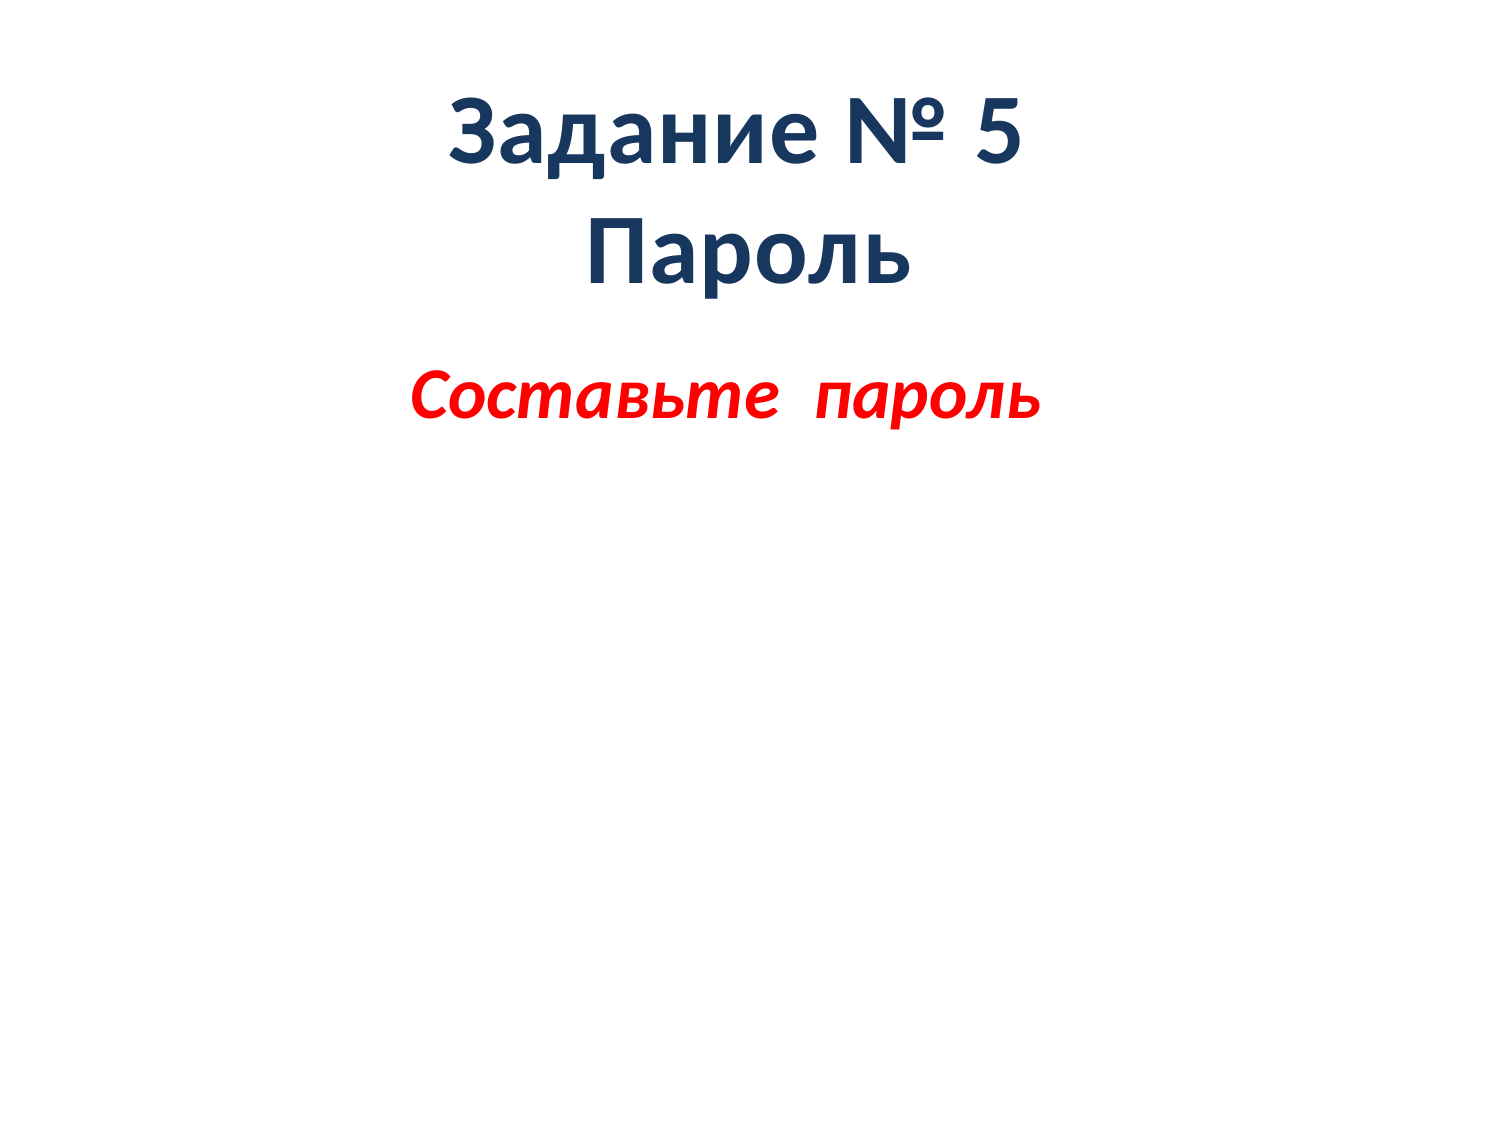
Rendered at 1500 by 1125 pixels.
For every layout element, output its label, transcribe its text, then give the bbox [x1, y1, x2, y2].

text_box Задание № 5 Пароль [433, 55, 1064, 311]
text_box Составьте пароль [135, 338, 1317, 441]
